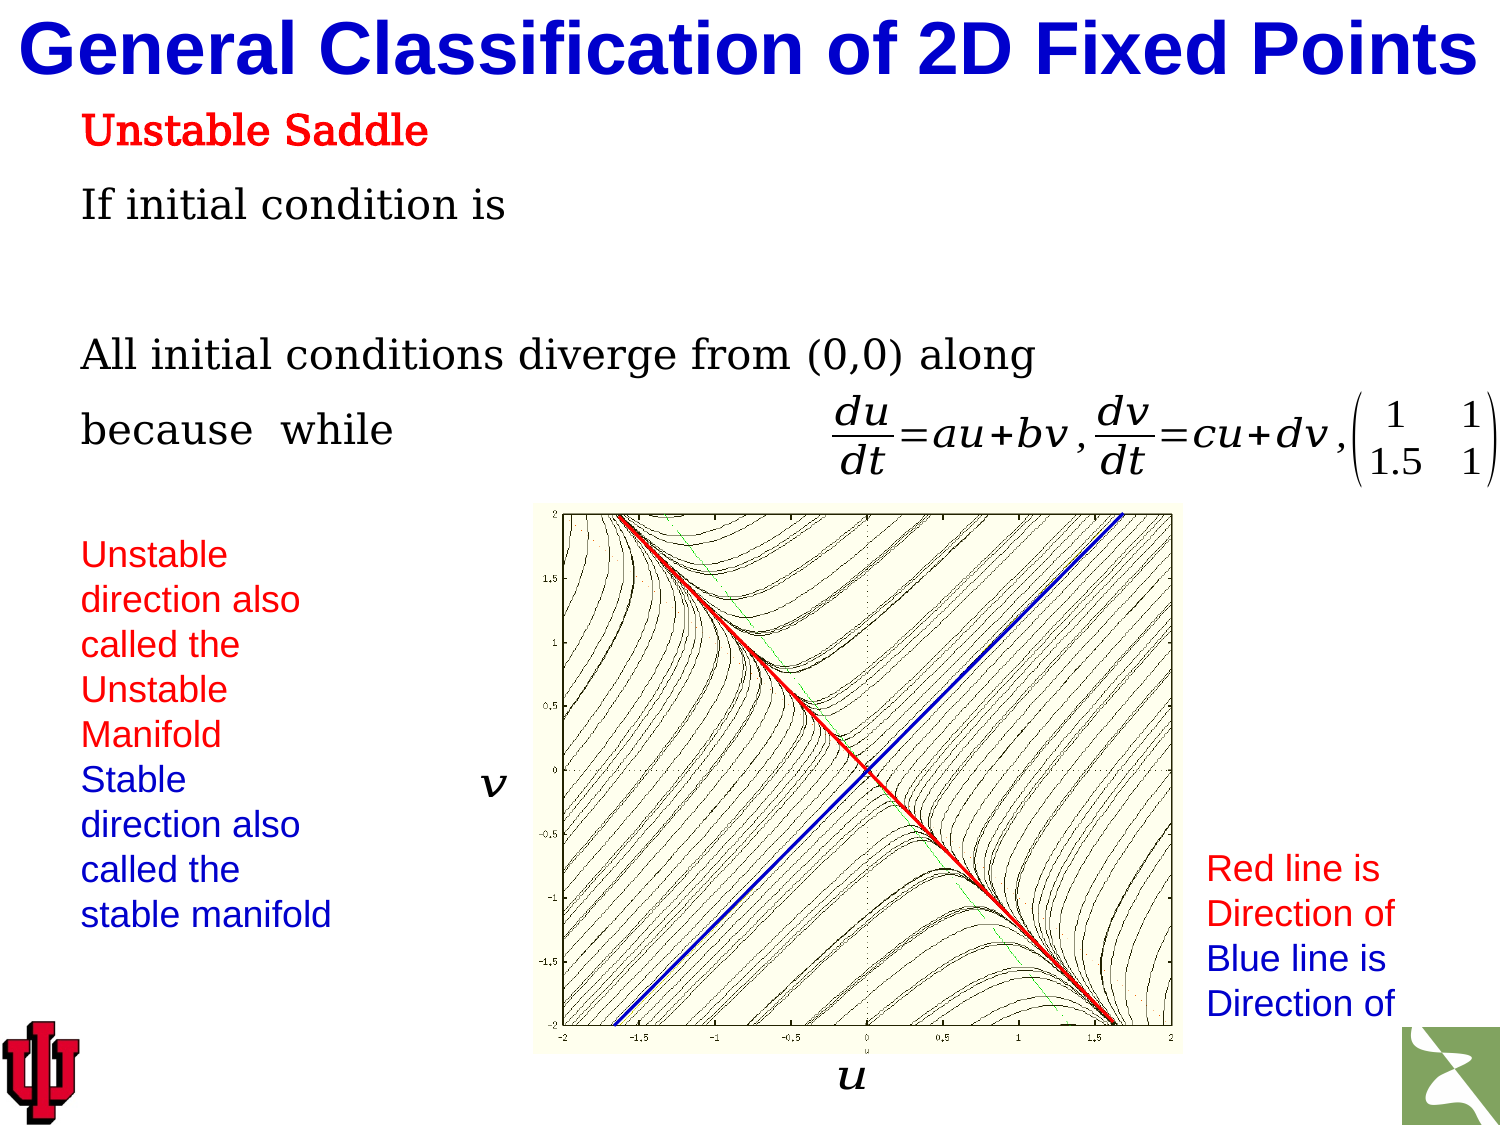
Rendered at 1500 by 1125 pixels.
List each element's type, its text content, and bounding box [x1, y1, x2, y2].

text_box Unstable direction also called the Unstable Manifold Stable direction also called the stable manifold [65, 522, 351, 943]
title General Classification of 2D Fixed Points [0, 0, 1500, 90]
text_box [613, 512, 1124, 1026]
picture [0, 1020, 80, 1125]
picture [533, 503, 1183, 1054]
picture [1402, 1027, 1500, 1125]
